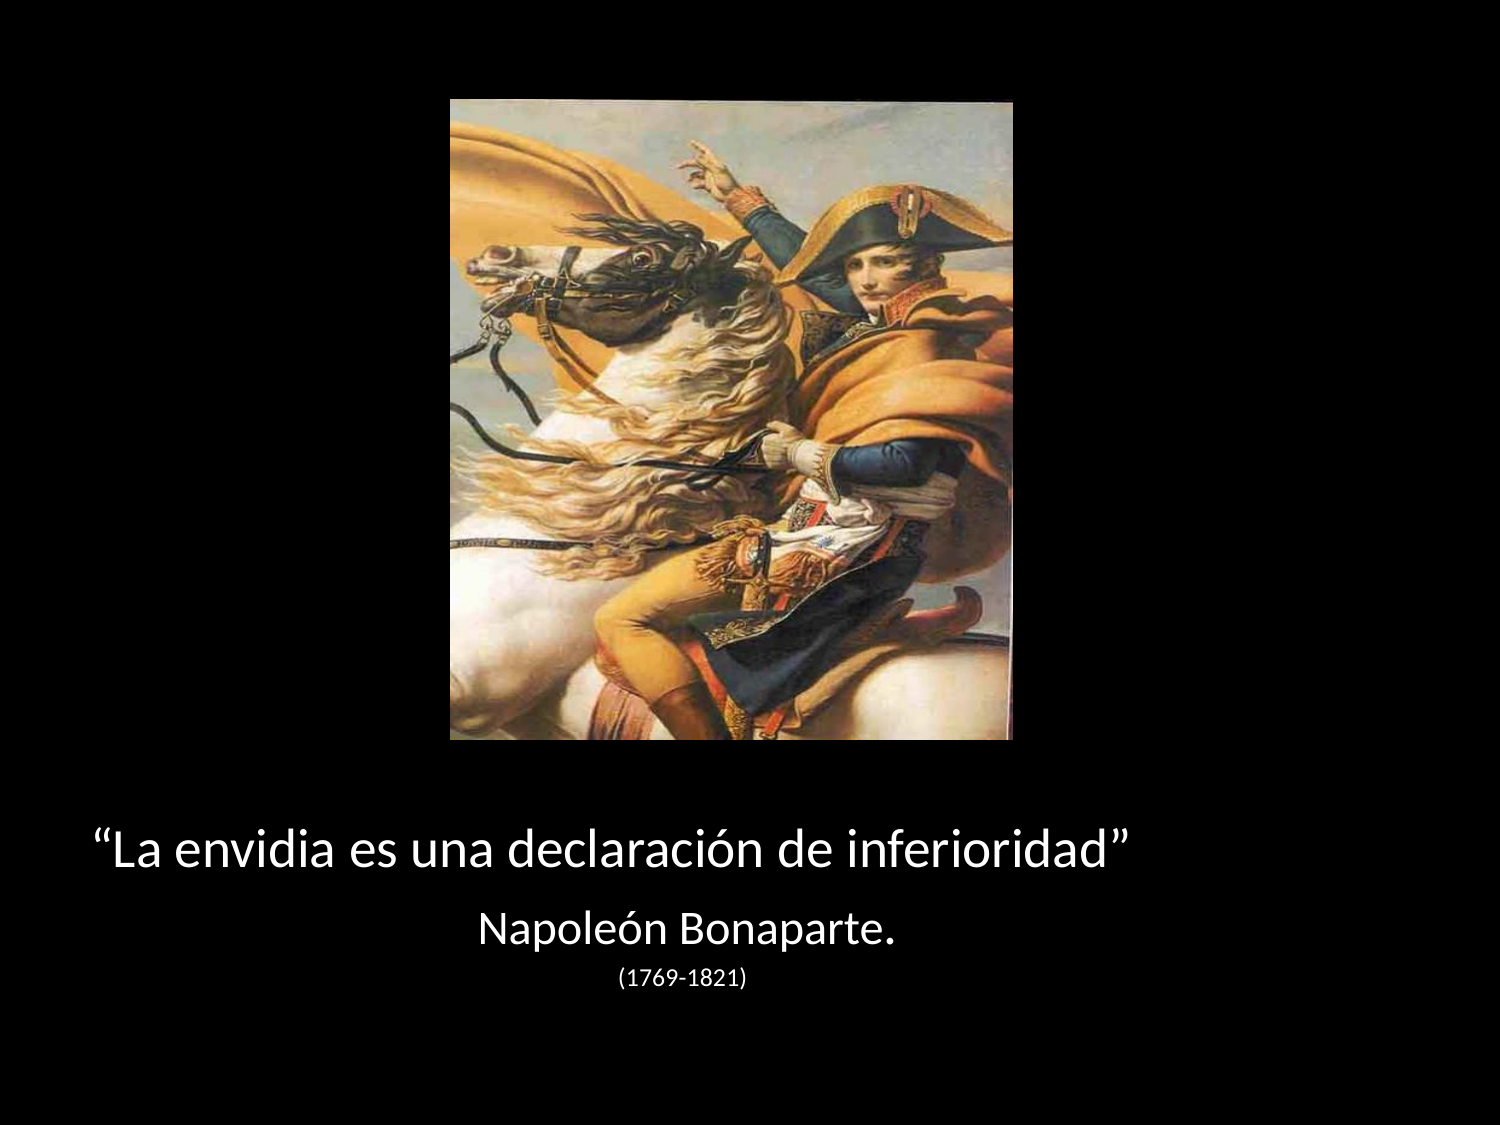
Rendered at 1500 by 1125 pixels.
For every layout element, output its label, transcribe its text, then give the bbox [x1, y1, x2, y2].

picture [449, 99, 1013, 741]
list “La envidia es una declaración de inferioridad” Napoleón Bonaparte. (1769-1821) [75, 262, 1425, 1005]
